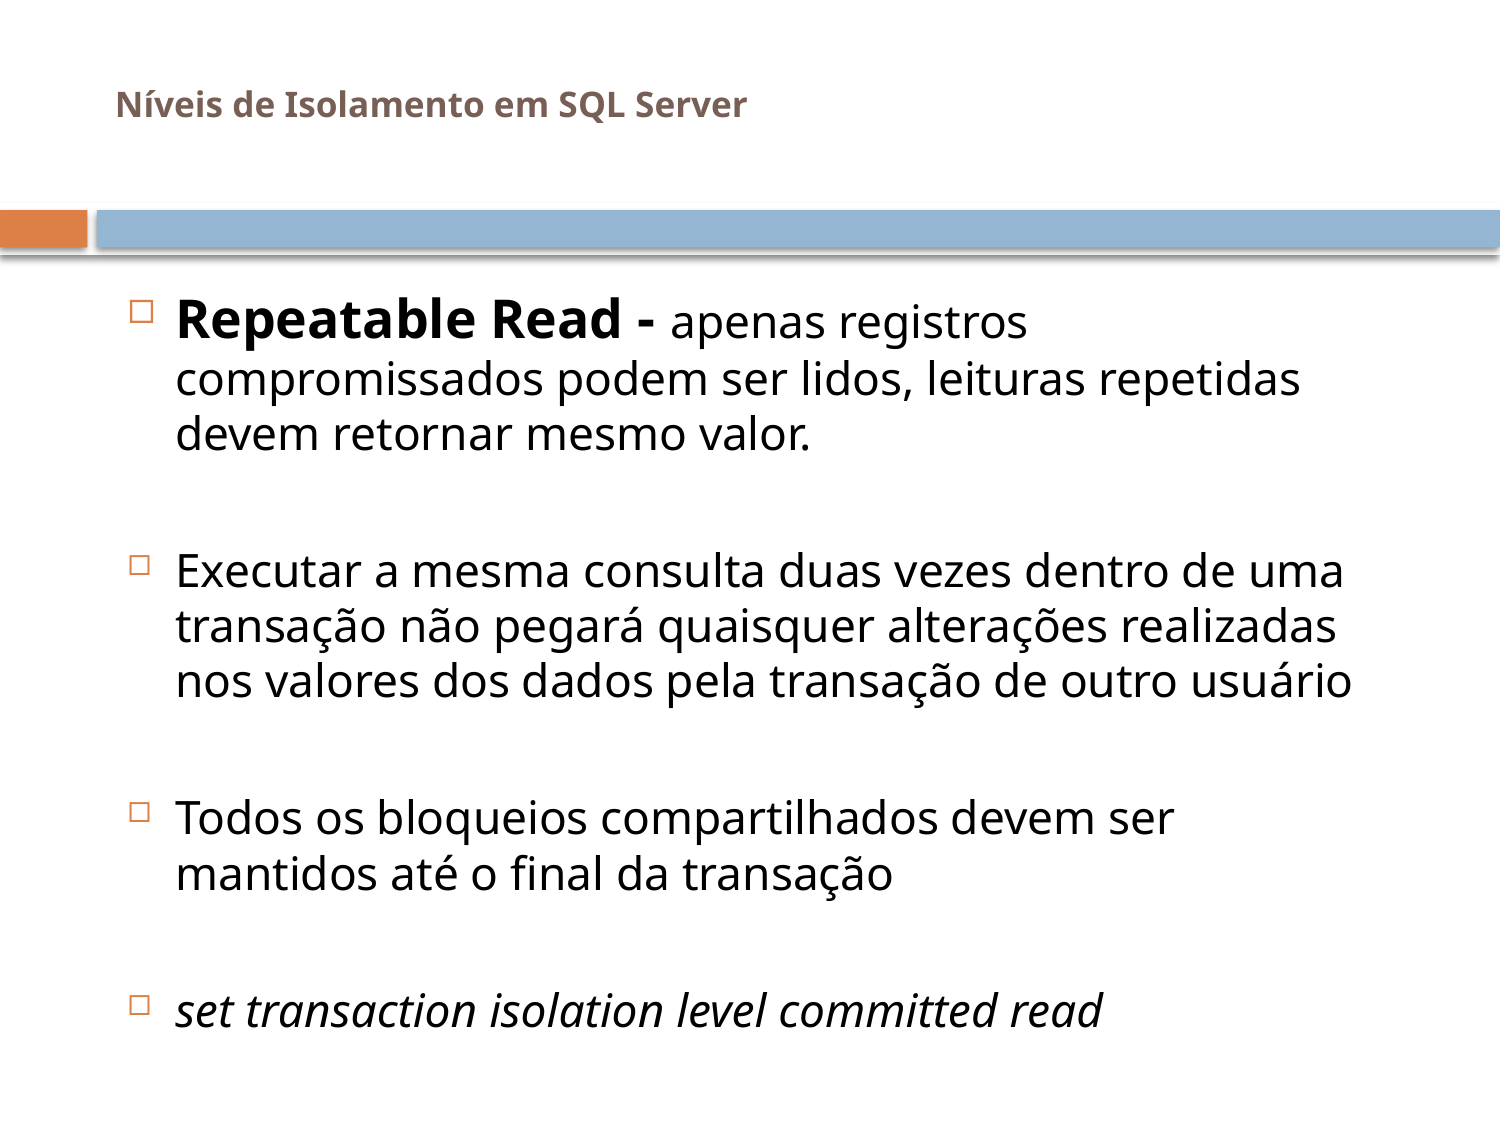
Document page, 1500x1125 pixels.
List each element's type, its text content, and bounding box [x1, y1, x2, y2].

title Níveis de Isolamento em SQL Server [99, 75, 1375, 175]
list Repeatable Read - apenas registros compromissados podem ser lidos, leituras repetidas devem retornar mesmo valor. Executar a mesma consulta duas vezes dentro de uma transação não pegará quaisquer alterações realizadas nos valores dos dados pela transação de outro usuário Todos os bloqueios compartilhados devem ser mantidos até o final da transação set transaction isolation level committed read [112, 275, 1400, 1050]
